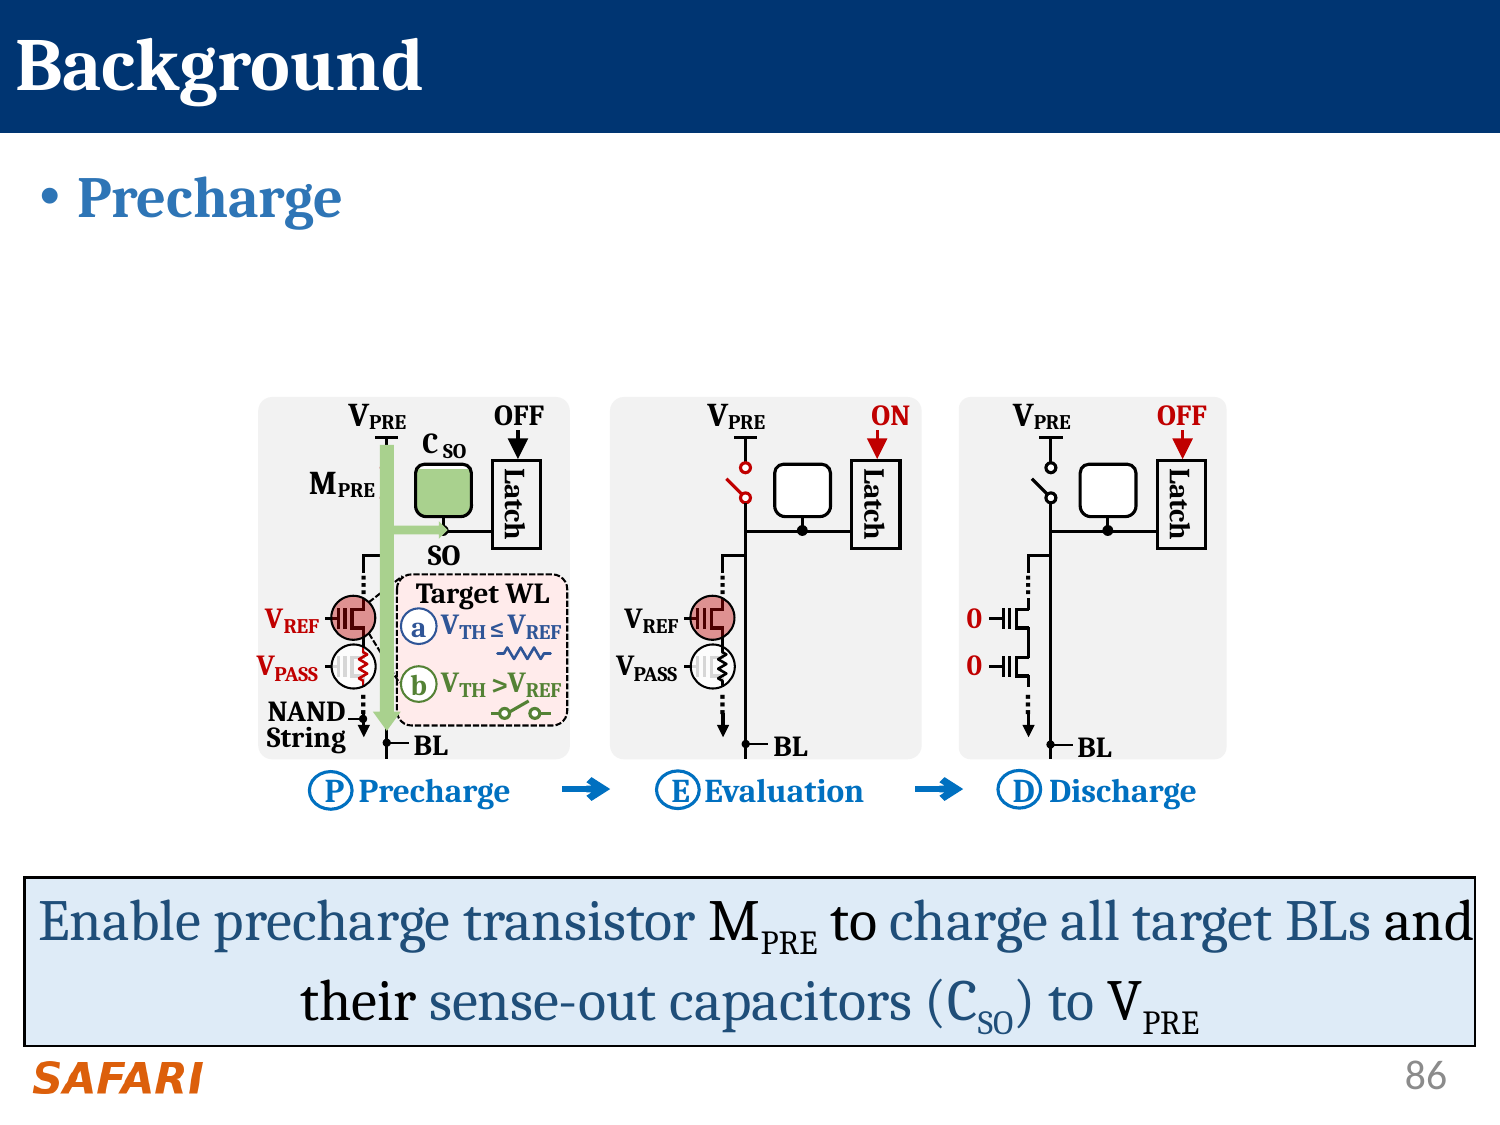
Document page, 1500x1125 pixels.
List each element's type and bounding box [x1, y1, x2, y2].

list [24, 159, 1476, 876]
text_box [235, 388, 1258, 811]
picture [31, 1052, 209, 1104]
title [0, 0, 1500, 133]
text_box [23, 876, 1476, 1047]
